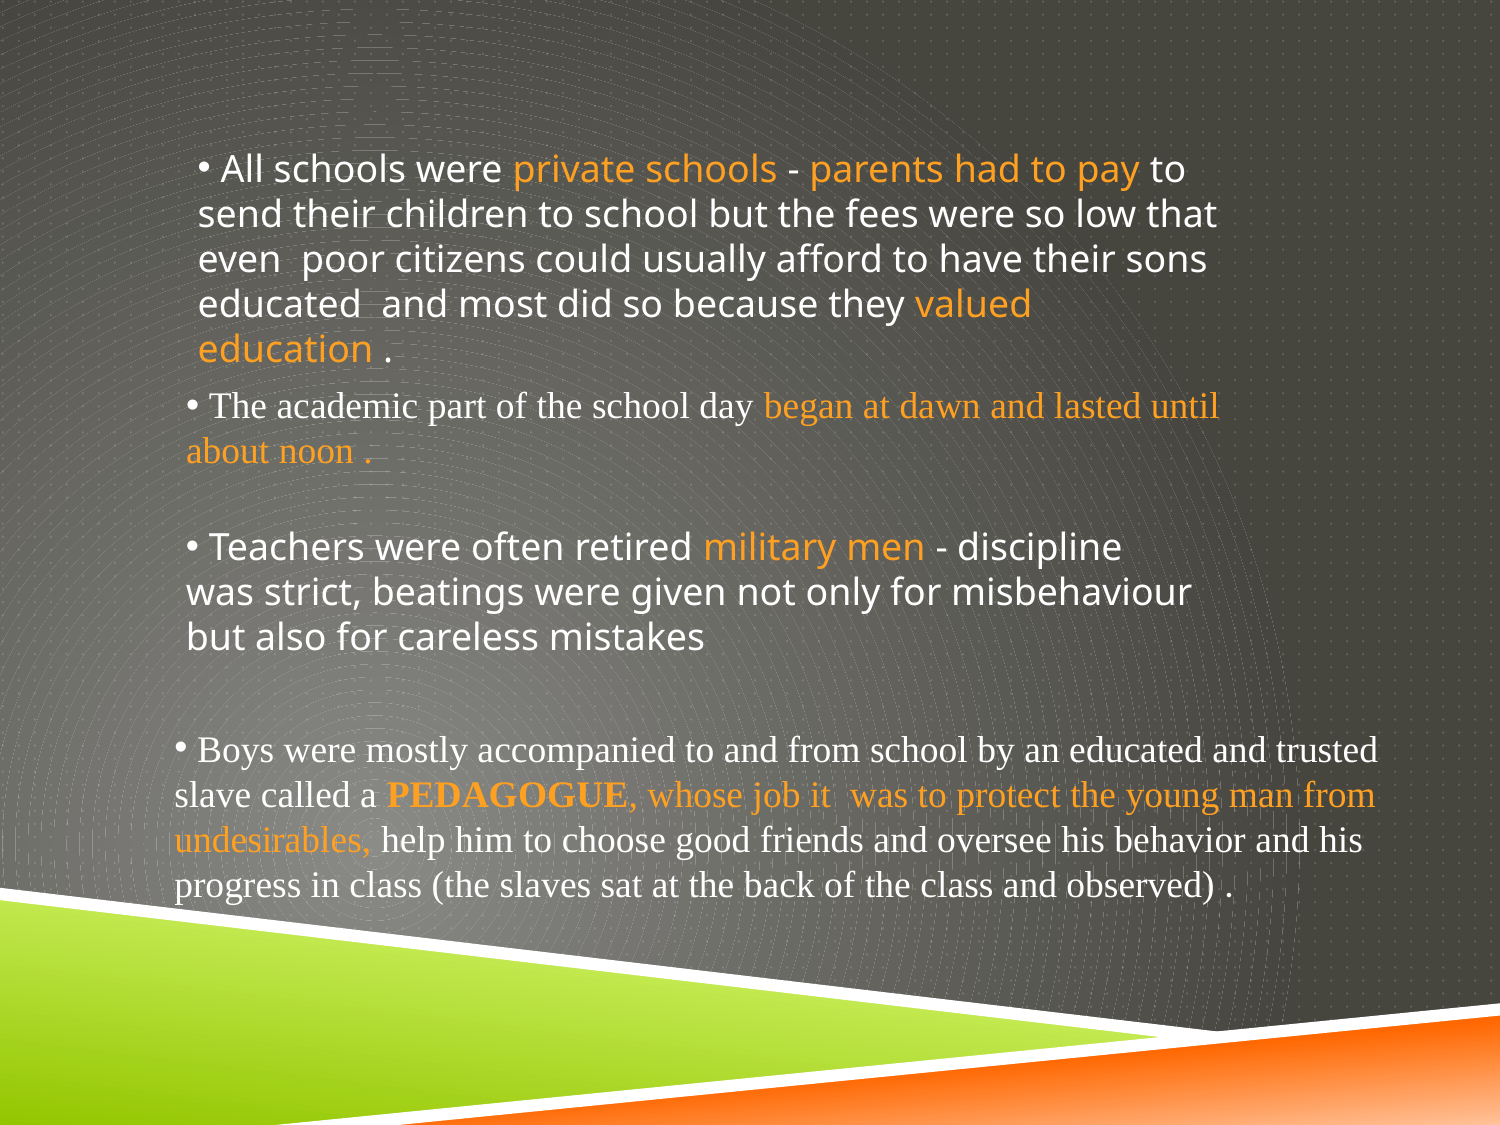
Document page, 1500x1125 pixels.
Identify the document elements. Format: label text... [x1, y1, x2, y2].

text_box The academic part of the school day began at dawn and lasted until about noon . [171, 374, 1294, 479]
text_box Boys were mostly accompanied to and from school by an educated and trusted slave called a PEDAGOGUE, whose job it was to protect the young man from undesirables, help him to choose good friends and oversee his behavior and his progress in class (the slaves sat at the back of the class and observed) . [159, 716, 1424, 912]
text_box All schools were private schools - parents had to pay to send their children to school but the fees were so low that even poor citizens could usually afford to have their sons educated and most did so because they valued education . [182, 137, 1247, 374]
text_box Teachers were often retired military men - discipline was strict, beatings were given not only for misbehaviour but also for careless mistakes [171, 515, 1211, 665]
